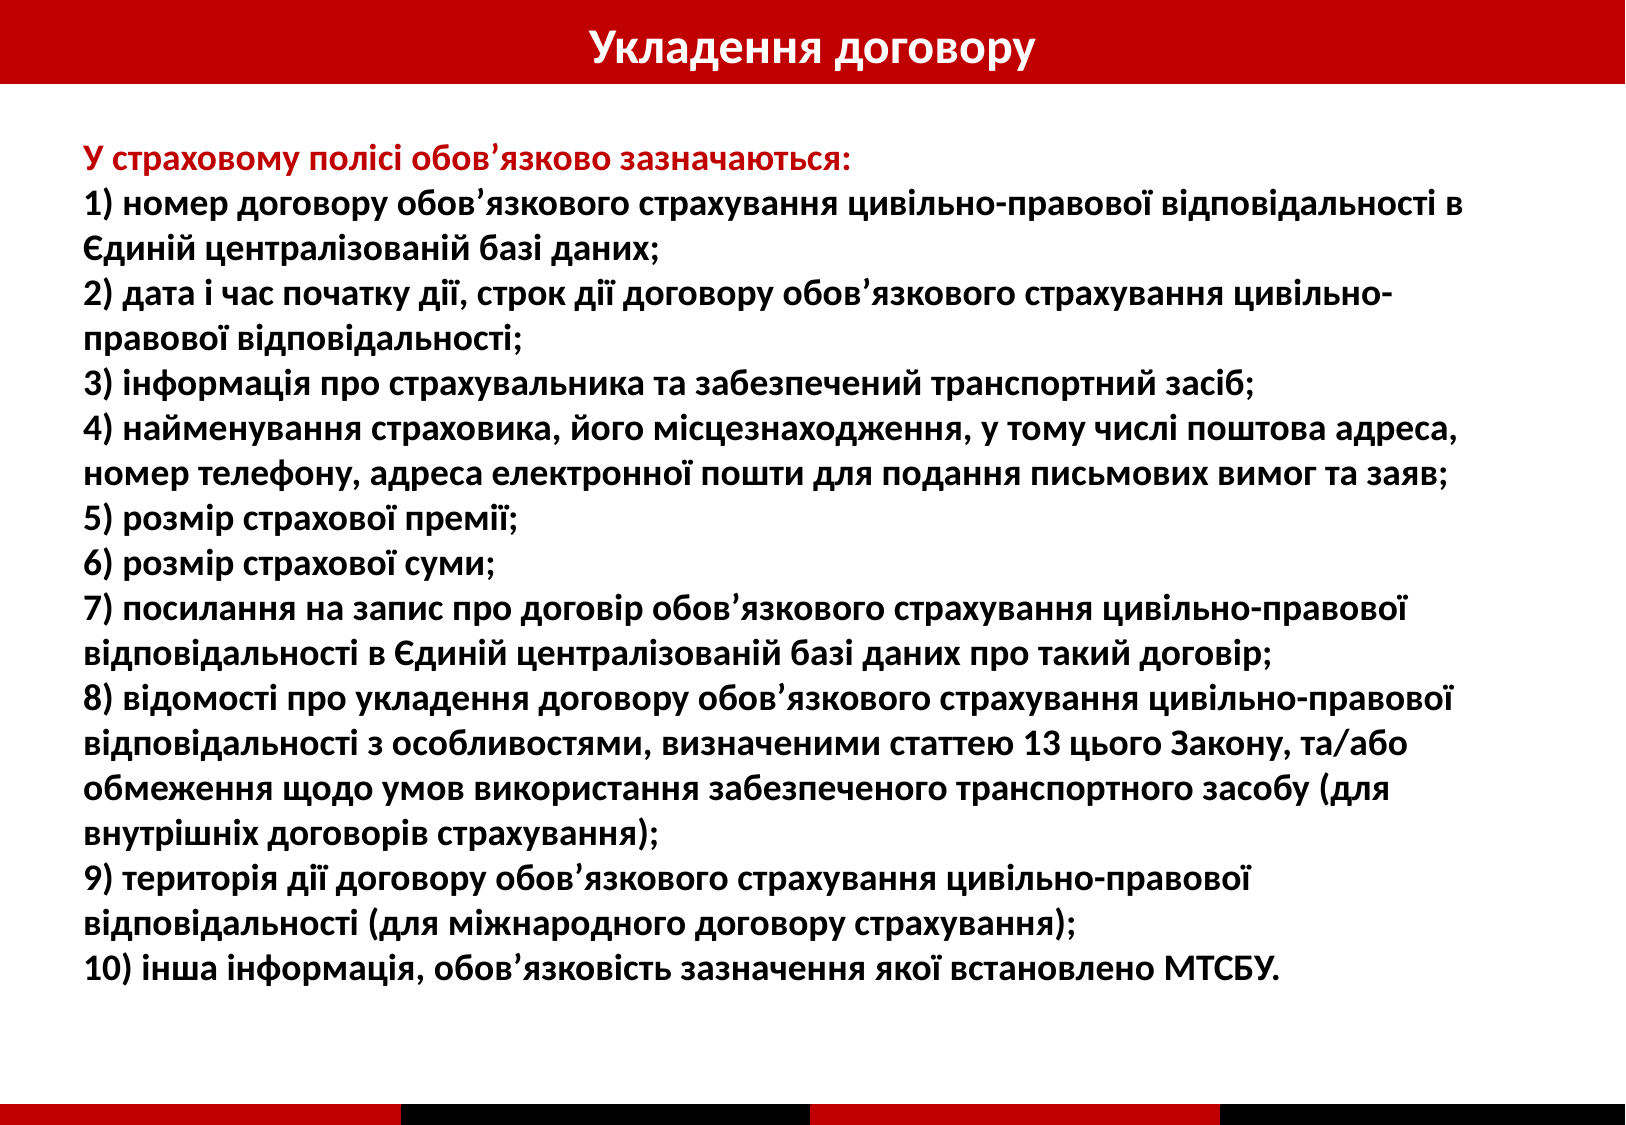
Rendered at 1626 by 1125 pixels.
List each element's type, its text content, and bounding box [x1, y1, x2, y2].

text_box [810, 1104, 1220, 1125]
text_box [401, 1104, 810, 1125]
text_box [0, 1104, 401, 1125]
text_box Укладення договору [0, 0, 1625, 84]
text_box [1220, 1104, 1625, 1125]
text_box У страховому полісі обов’язково зазначаються: 1) номер договору обов’язкового страхування цивільно-правової відповідальності в Єдиній централізованій базі даних; 2) дата і час початку дії, строк дії договору обов’язкового страхування цивільно-правової відповідальності; 3) інформація про страхувальника та забезпечений транспортний засіб; 4) найменування страховика, його місцезнаходження, у тому числі поштова адреса, номер телефону, адреса електронної пошти для подання письмових вимог та заяв; 5) розмір страхової премії; 6) розмір страхової суми; 7) посилання на запис про договір обов’язкового страхування цивільно-правової відповідальності в Єдиній централізованій базі даних про такий договір; 8) відомості про укладення договору обов’язкового страхування цивільно-правової відповідальності з особливостями, визначеними статтею 13 цього Закону, та/або обмеження щодо умов використання забезпеченого транспортного засобу (для внутрішніх договорів страхування); 9) територія дії договору обов’язкового страхування цивільно-правової відповідальності (для міжнародного договору страхування); 10) інша інформація, обов’язковість зазначення якої встановлено МТСБУ. [68, 125, 1506, 996]
